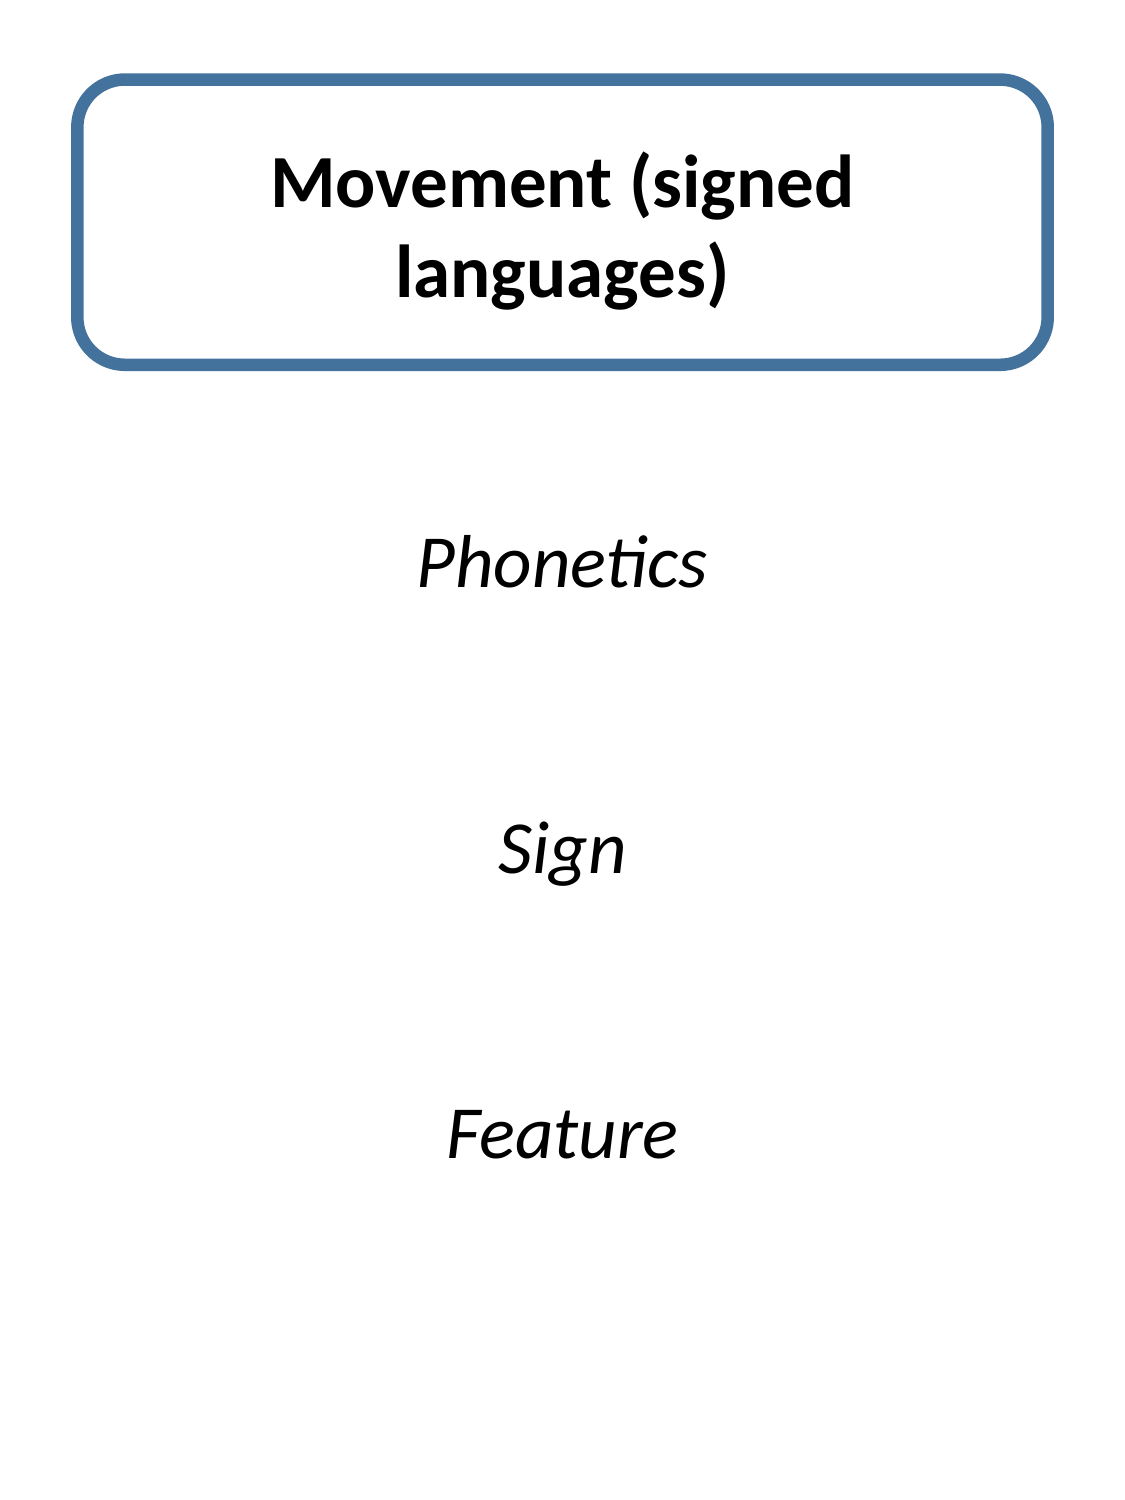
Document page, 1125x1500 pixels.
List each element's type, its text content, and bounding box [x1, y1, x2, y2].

list Phonetics Sign Feature [77, 399, 1048, 1352]
text_box Movement (signed languages) [76, 78, 1049, 366]
